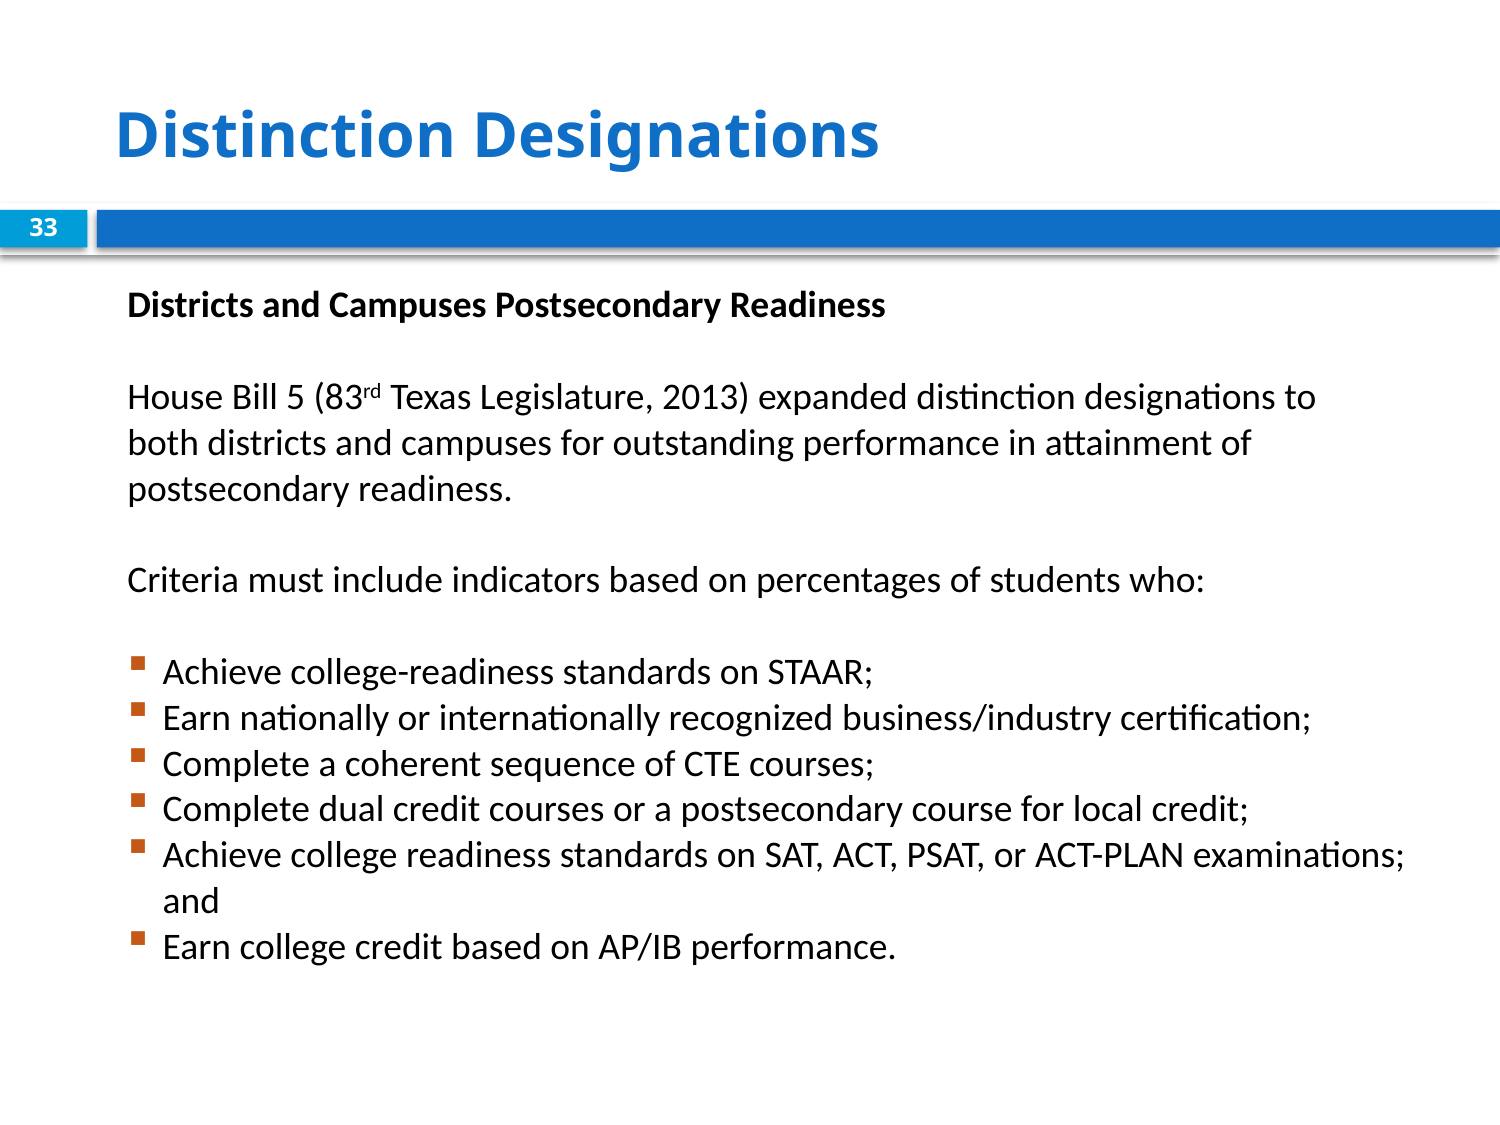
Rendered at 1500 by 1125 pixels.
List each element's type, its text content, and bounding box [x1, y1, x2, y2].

text_box Distinction Designations [100, 87, 1407, 177]
text_box Districts and Campuses Postsecondary Readiness House Bill 5 (83rd Texas Legislature, 2013) expanded distinction designations to both districts and campuses for outstanding performance in attainment of postsecondary readiness. Criteria must include indicators based on percentages of students who: Achieve college-readiness standards on STAAR; Earn nationally or internationally recognized business/industry certification; Complete a coherent sequence of CTE courses; Complete dual credit courses or a postsecondary course for local credit; Achieve college readiness standards on SAT, ACT, PSAT, or ACT-PLAN examinations; and Earn college credit based on AP/IB performance. [112, 272, 1436, 975]
slide_number 33 [0, 208, 88, 249]
